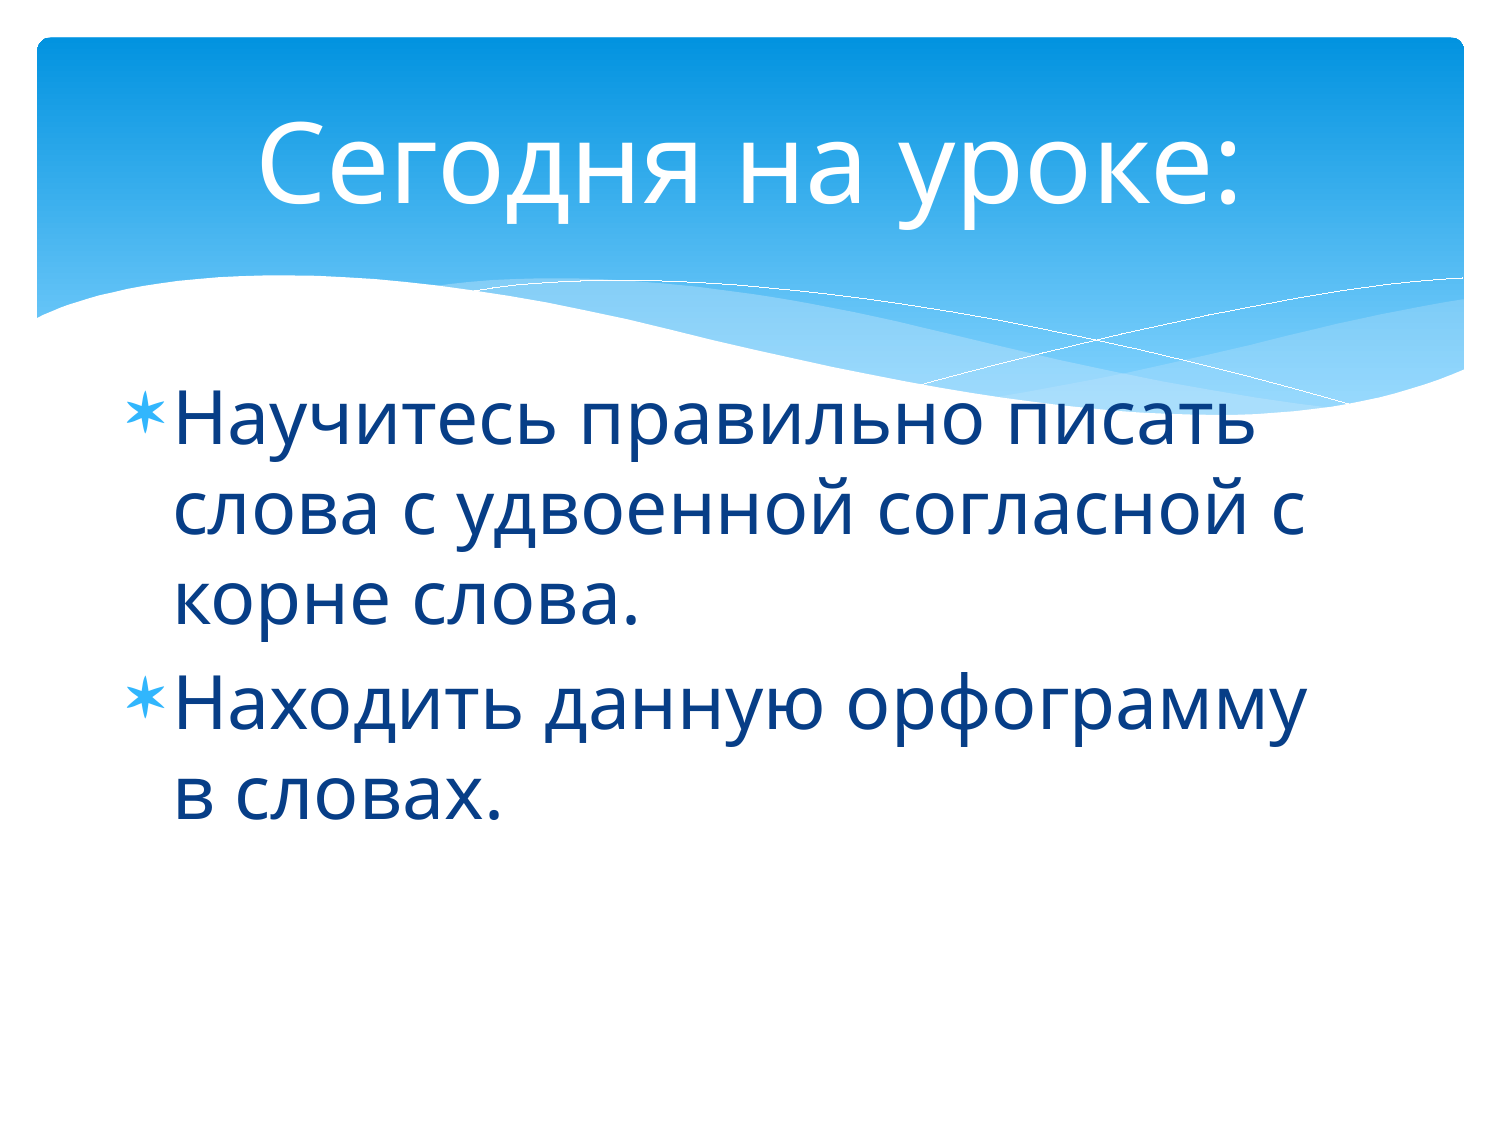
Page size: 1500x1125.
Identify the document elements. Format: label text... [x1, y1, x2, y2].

list Научитесь правильно писать слова с удвоенной согласной с корне слова. Находить данную орфограмму в словах. [112, 361, 1359, 1005]
title Сегодня на уроке: [75, 55, 1425, 261]
